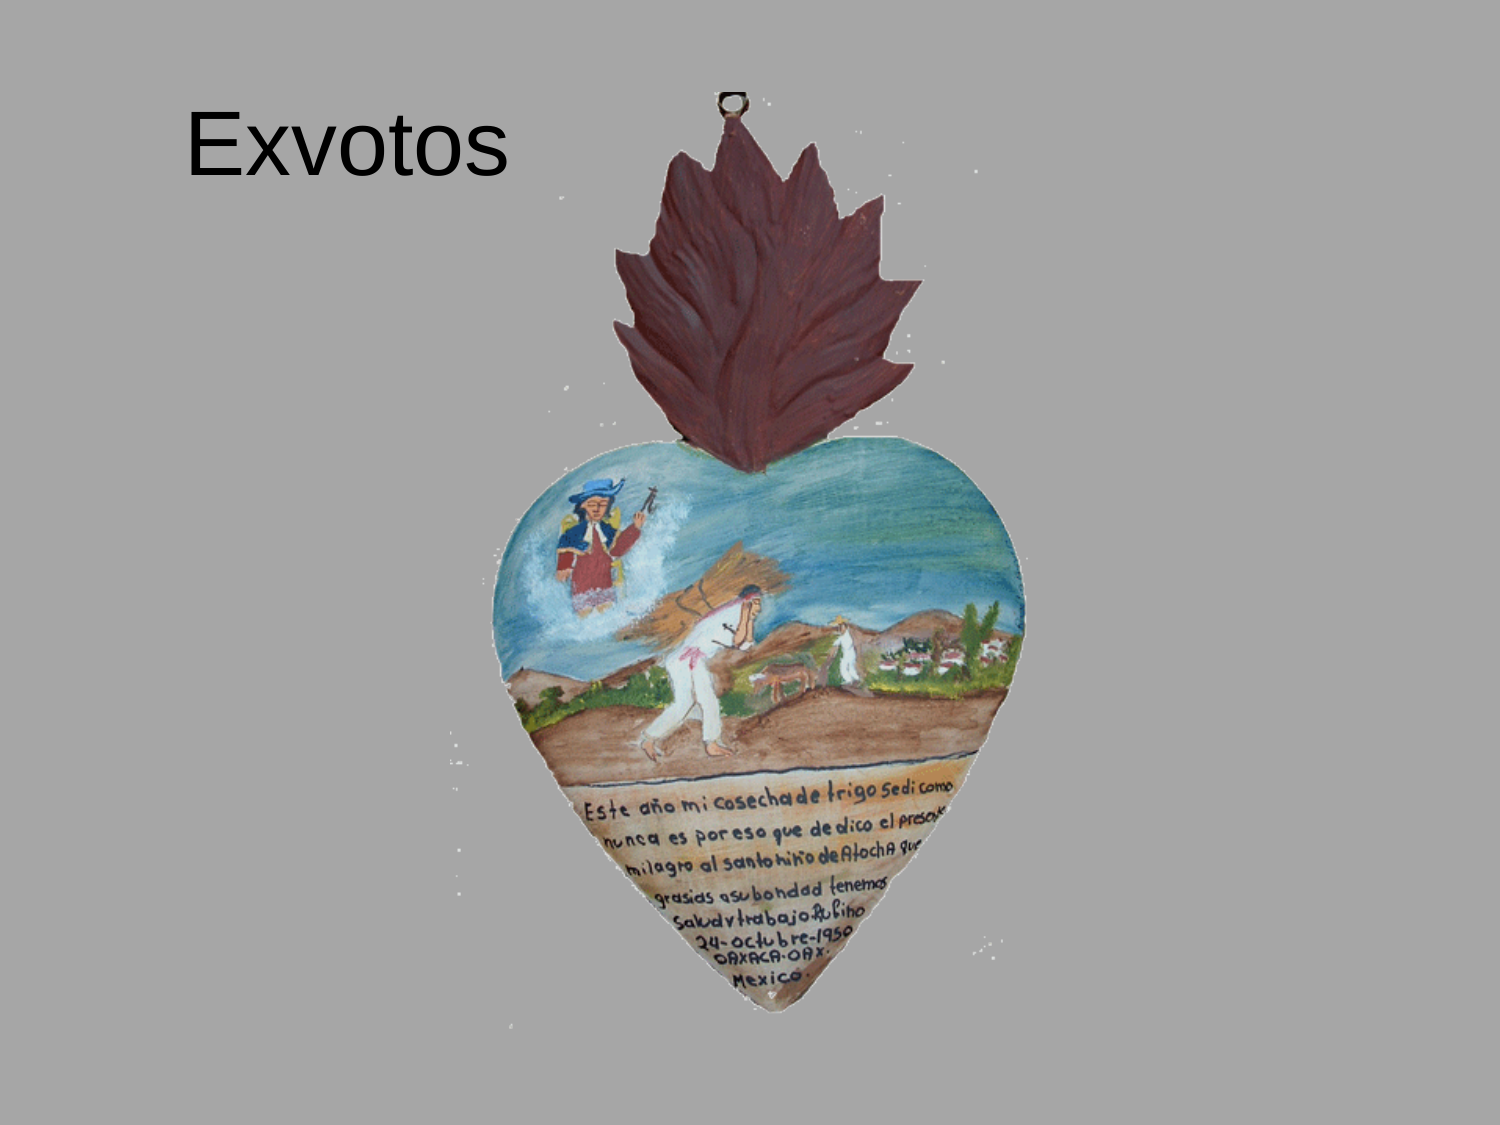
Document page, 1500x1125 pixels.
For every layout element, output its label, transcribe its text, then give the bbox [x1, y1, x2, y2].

picture [450, 92, 1050, 1033]
title Exvotos [74, 44, 622, 233]
